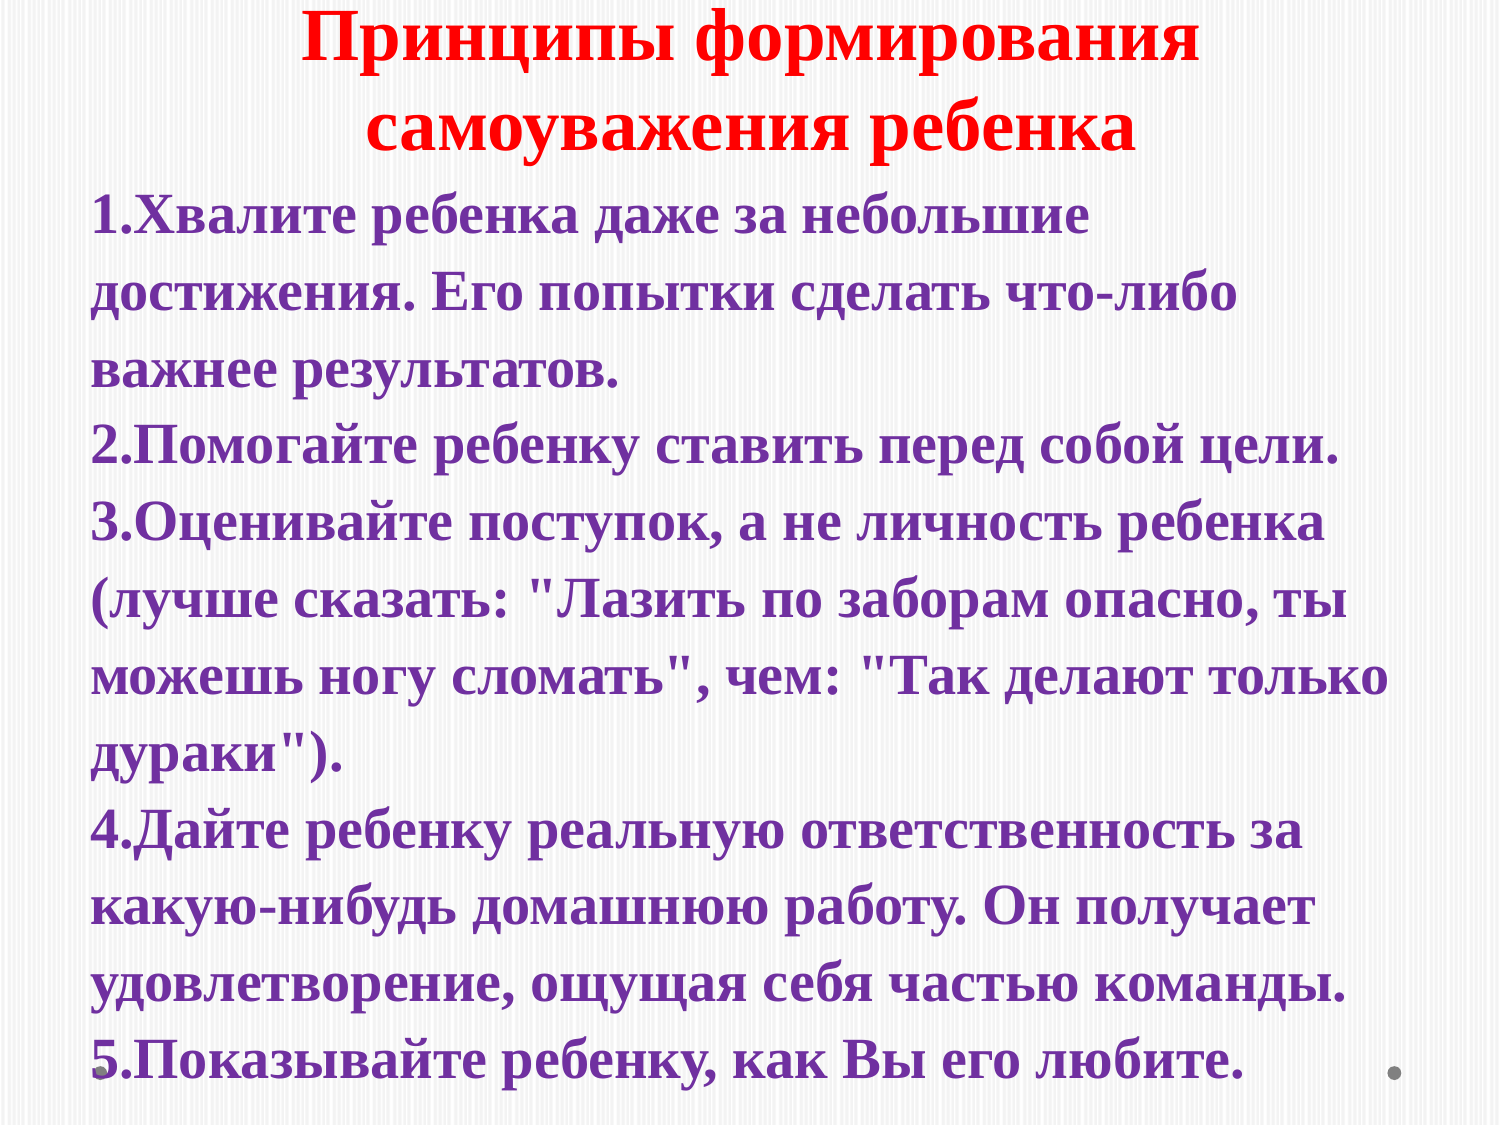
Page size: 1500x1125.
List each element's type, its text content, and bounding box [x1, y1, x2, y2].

title Принципы формирования самоуважения ребенка [76, 78, 1427, 173]
list Хвалите ребенка даже за небольшие достижения. Его попытки сделать что-либо важнее результатов. Помогайте ребенку ставить перед собой цели. Оценивайте поступок, а не личность ребенка (лучше сказать: "Лазить по заборам опасно, ты можешь ногу сломать", чем: "Так делают только дураки"). Дайте ребенку реальную ответственность за какую-нибудь домашнюю работу. Он получает удовлетворение, ощущая себя частью команды. Показывайте ребенку, как Вы его любите. [75, 160, 1425, 1125]
